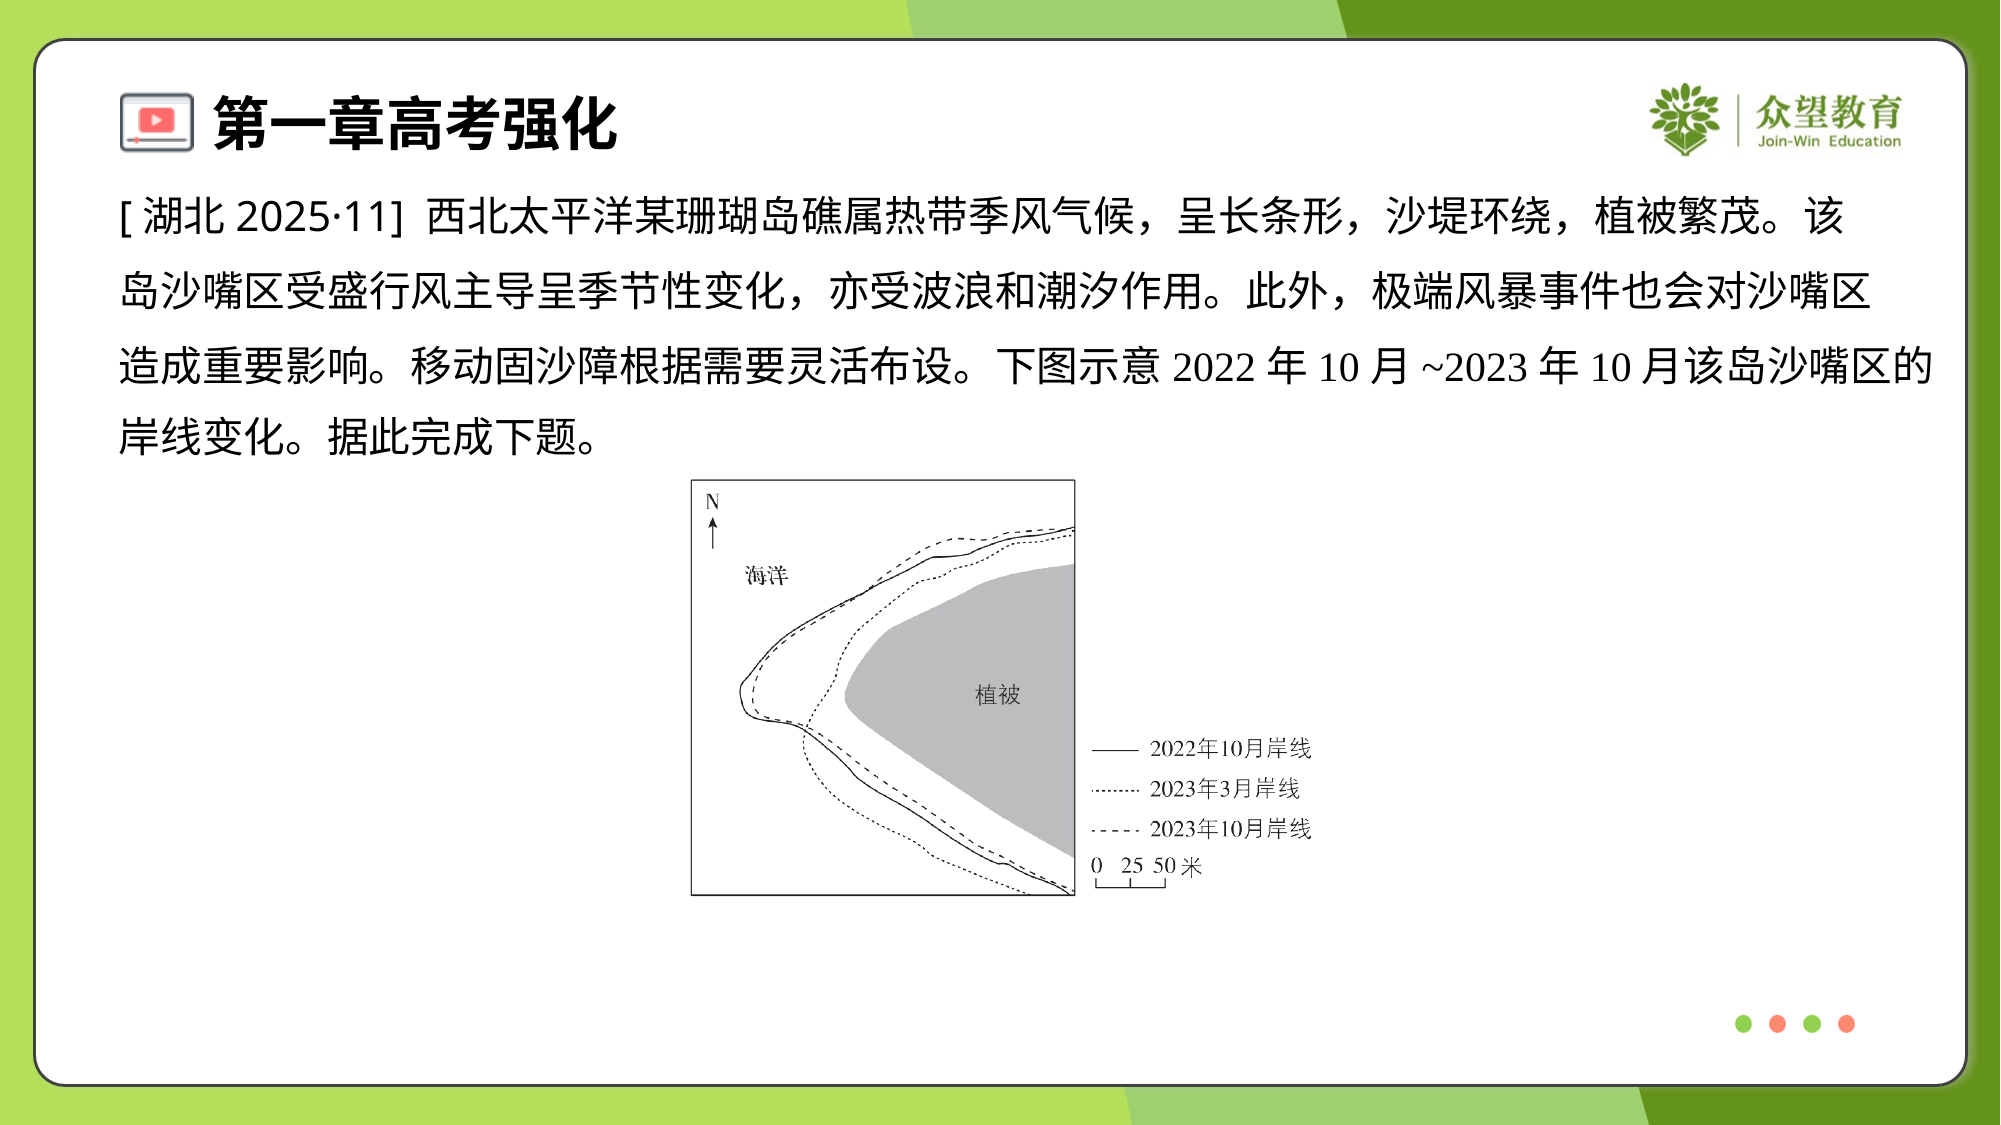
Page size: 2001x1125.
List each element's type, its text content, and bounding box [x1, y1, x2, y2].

picture [0, 0, 2000, 1125]
text_box [湖北2025·11] 西北太平洋某珊瑚岛礁属热带季风气候，呈长条形，沙堤环绕，植被繁茂。该 岛沙嘴区受盛行风主导呈季节性变化，亦受波浪和潮汐作用。此外，极端风暴事件也会对沙嘴区 造成重要影响。移动固沙障根据需要灵活布设。下图示意2022年10月~2023年10月该岛沙嘴区的 岸线变化。据此完成下题。 [118, 164, 1883, 454]
